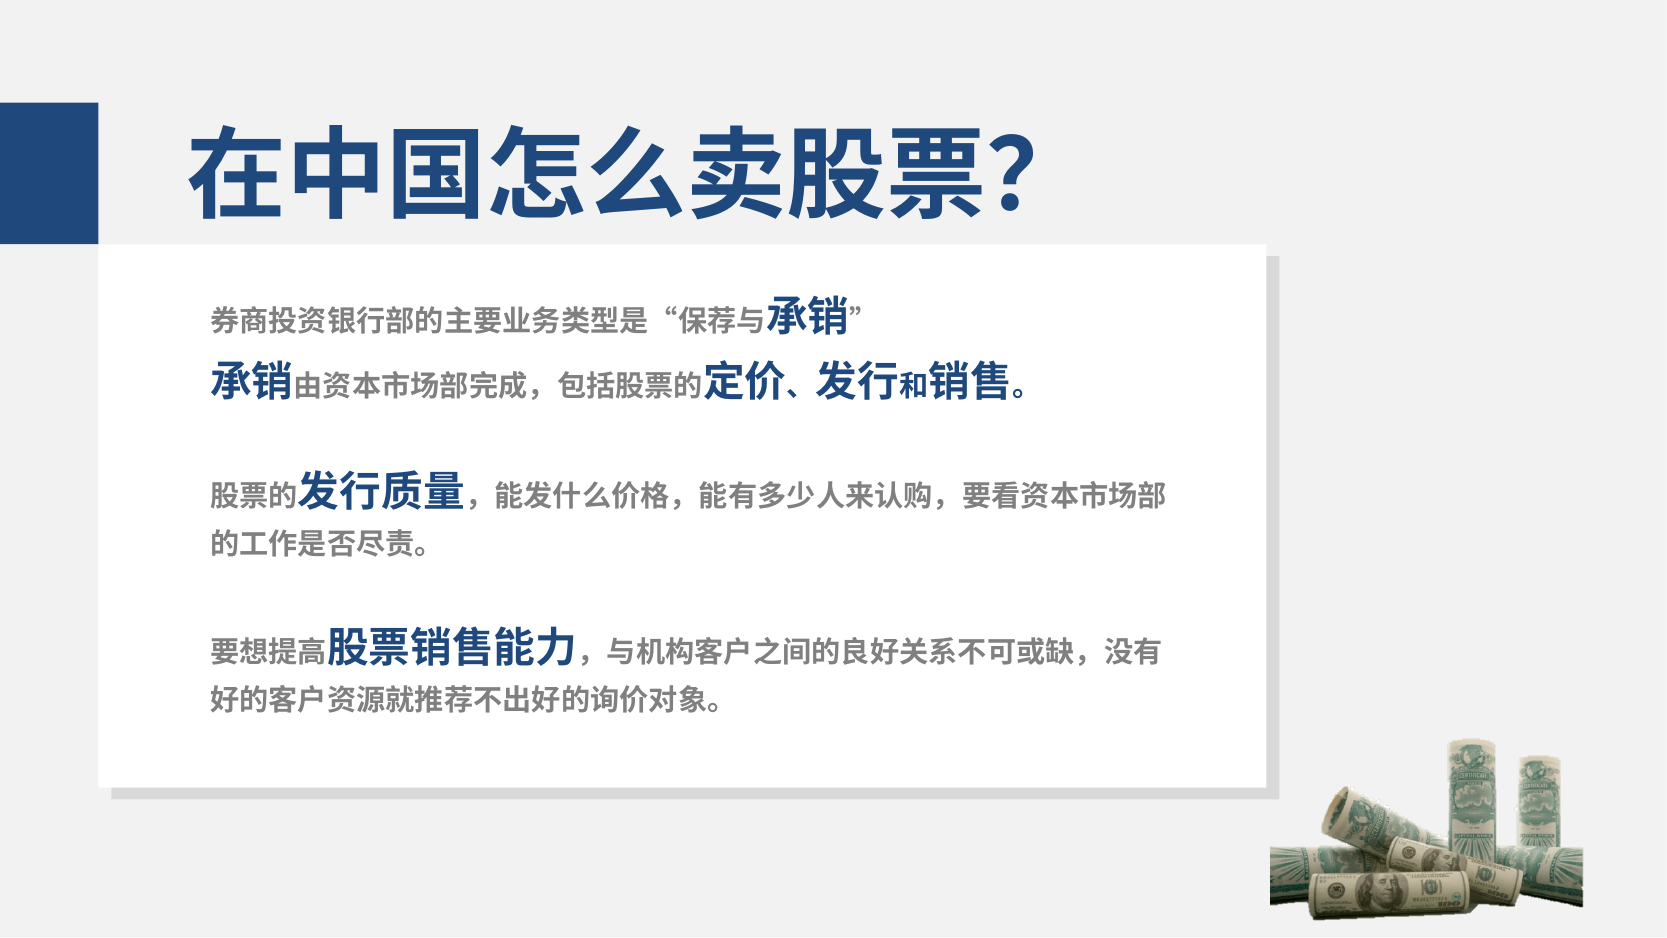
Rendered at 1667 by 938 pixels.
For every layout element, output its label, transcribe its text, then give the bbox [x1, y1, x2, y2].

picture [1270, 723, 1584, 930]
text_box 在中国怎么卖股票？ [171, 102, 1235, 238]
text_box 券商投资银行部的主要业务类型是“保荐与承销” 承销由资本市场部完成，包括股票的定价、发行和销售。 股票的发行质量，能发什么价格，能有多少人来认购，要看资本市场部的工作是否尽责。 要想提高股票销售能力，与机构客户之间的良好关系不可或缺，没有好的客户资源就推荐不出好的询价对象。 [195, 267, 1200, 724]
